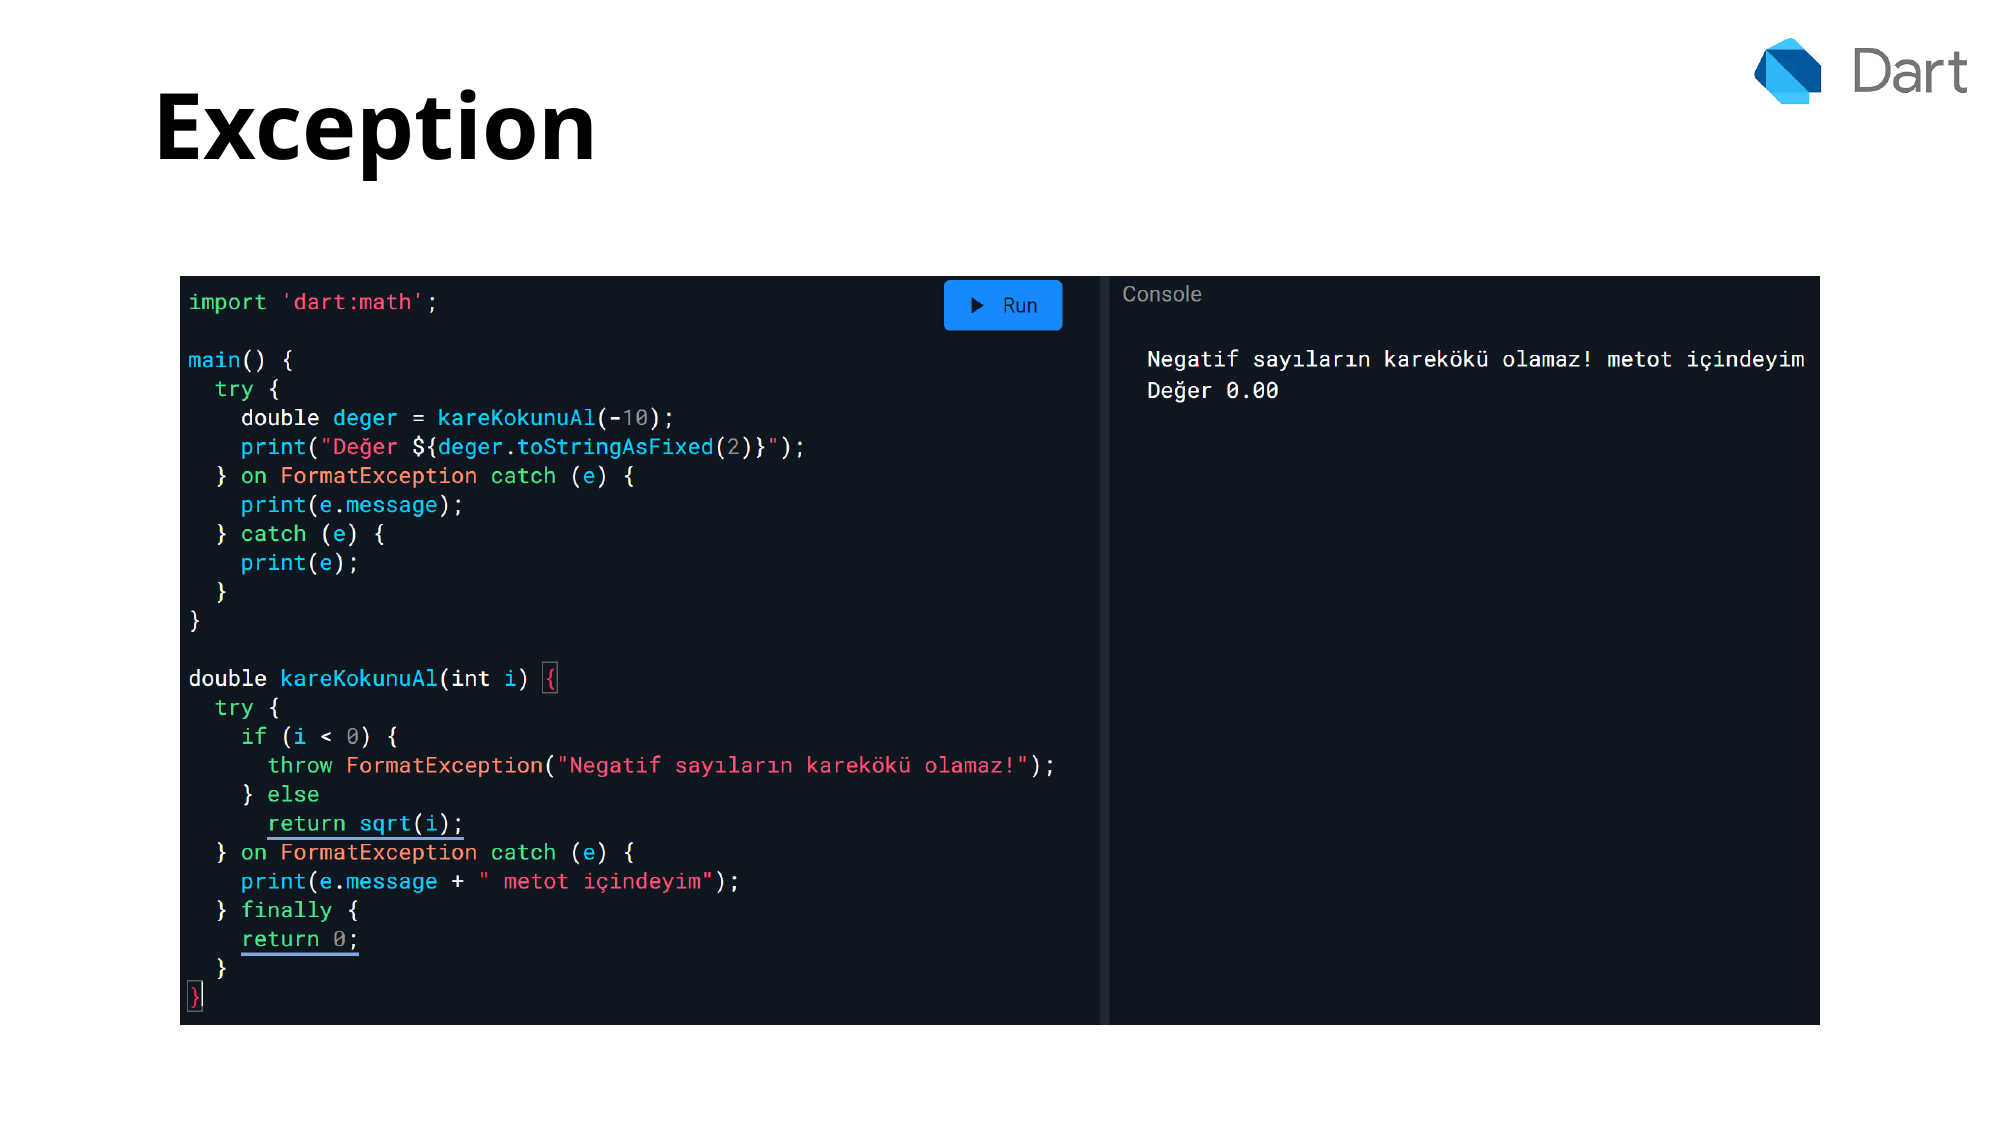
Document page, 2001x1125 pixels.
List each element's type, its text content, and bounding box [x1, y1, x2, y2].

picture [180, 276, 1820, 1025]
picture [1749, 9, 1972, 133]
title Exception [137, 59, 1863, 199]
